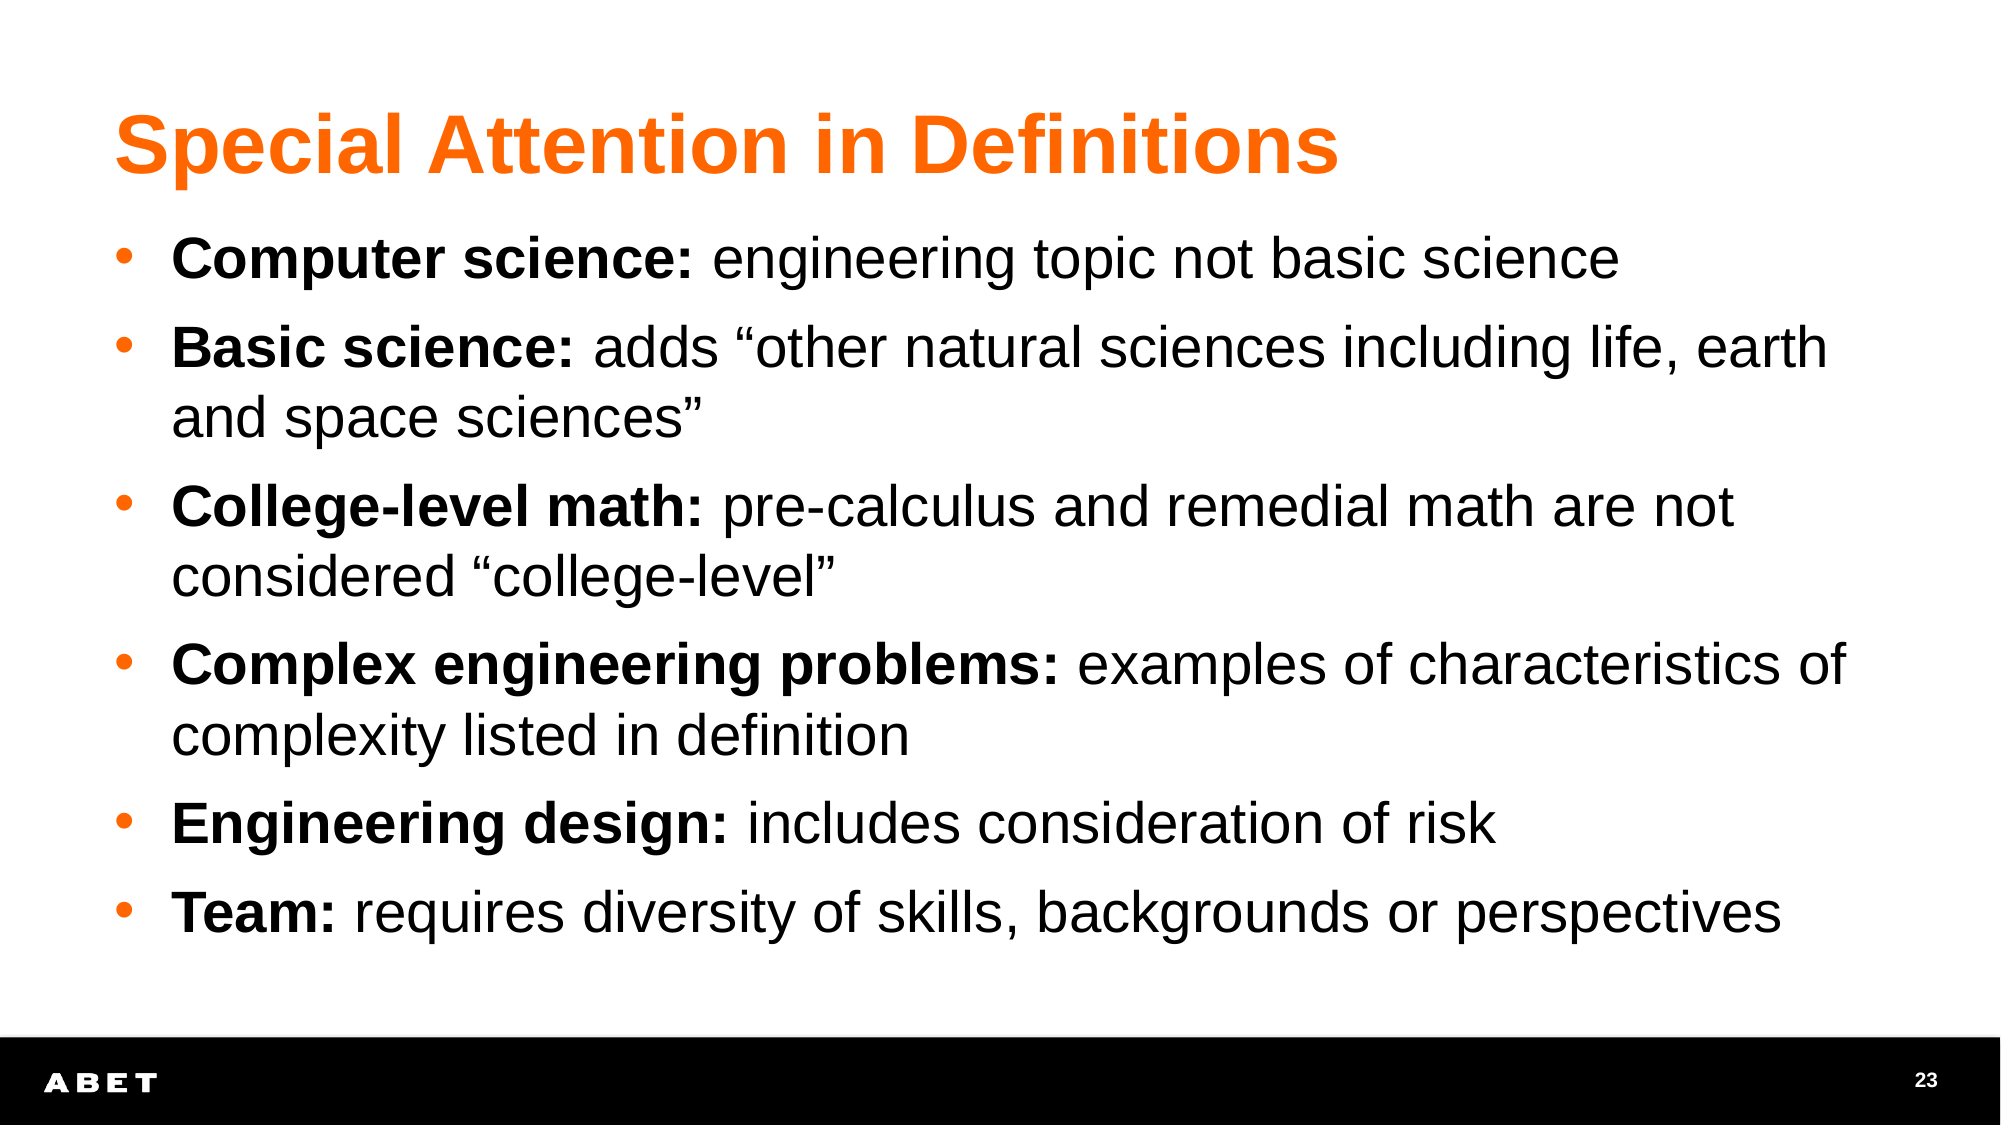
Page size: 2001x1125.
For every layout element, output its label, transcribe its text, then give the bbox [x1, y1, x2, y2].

list Computer science: engineering topic not basic science Basic science: adds “other natural sciences including life, earth and space sciences” College-level math: pre-calculus and remedial math are not considered “college-level” Complex engineering problems: examples of characteristics of complexity listed in definition Engineering design: includes consideration of risk Team: requires diversity of skills, backgrounds or perspectives [99, 213, 1874, 987]
title Special Attention in Definitions [99, 82, 1900, 213]
picture [16, 1052, 184, 1113]
